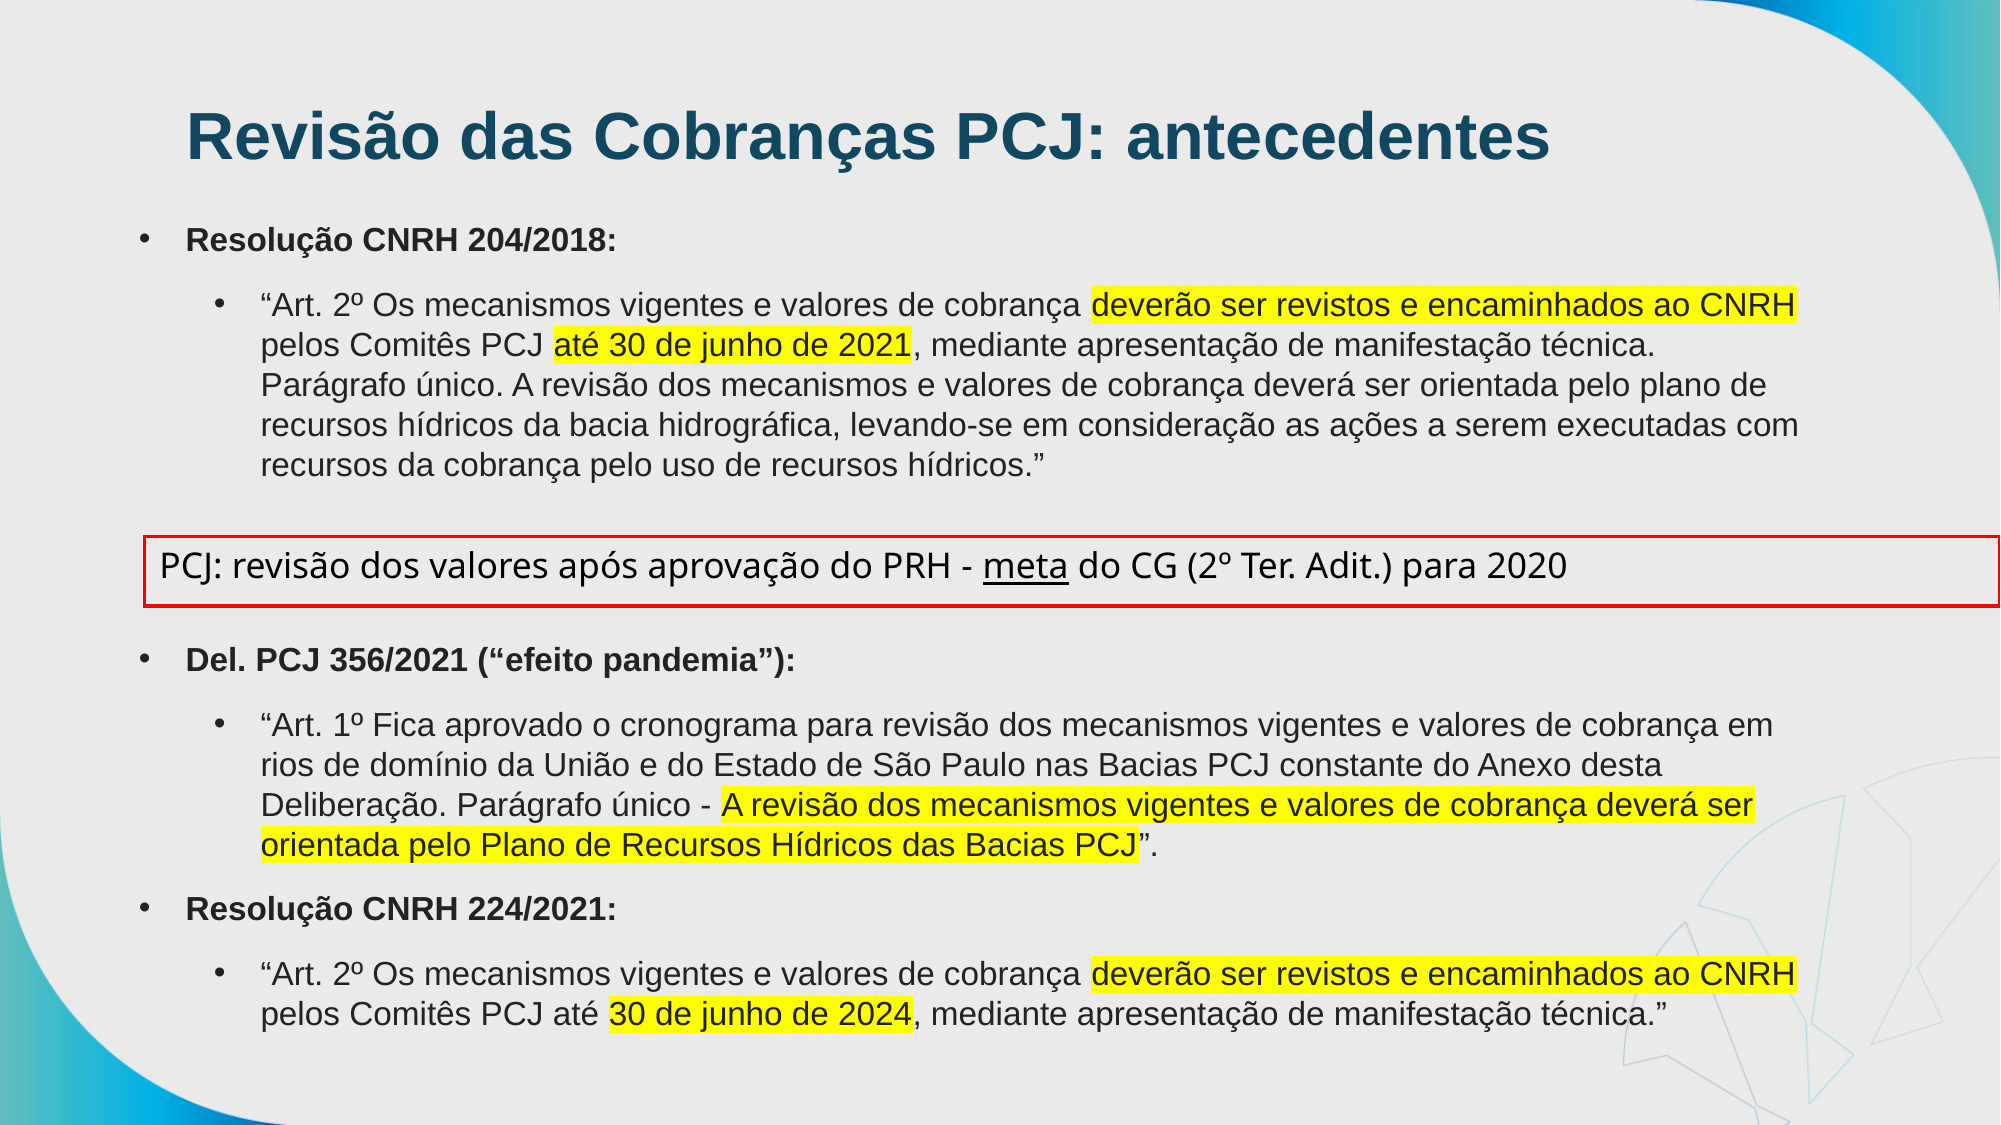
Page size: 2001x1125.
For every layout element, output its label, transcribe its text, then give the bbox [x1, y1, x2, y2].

picture [0, 0, 2000, 1125]
text_box PCJ: revisão dos valores após aprovação do PRH - meta do CG (2º Ter. Adit.) para 2020 [144, 536, 1583, 594]
text_box [143, 535, 2000, 608]
text_box Resolução CNRH 204/2018: “Art. 2º Os mecanismos vigentes e valores de cobrança deverão ser revistos e encaminhados ao CNRH pelos Comitês PCJ até 30 de junho de 2021, mediante apresentação de manifestação técnica. Parágrafo único. A revisão dos mecanismos e valores de cobrança deverá ser orientada pelo plano de recursos hídricos da bacia hidrográfica, levando-se em consideração as ações a serem executadas com recursos da cobrança pelo uso de recursos hídricos.” Del. PCJ 356/2021 (“efeito pandemia”): “Art. 1º Fica aprovado o cronograma para revisão dos mecanismos vigentes e valores de cobrança em rios de domínio da União e do Estado de São Paulo nas Bacias PCJ constante do Anexo desta Deliberação. Parágrafo único - A revisão dos mecanismos vigentes e valores de cobrança deverá ser orientada pelo Plano de Recursos Hídricos das Bacias PCJ”. Resolução CNRH 224/2021: “Art. 2º Os mecanismos vigentes e valores de cobrança deverão ser revistos e encaminhados ao CNRH pelos Comitês PCJ até 30 de junho de 2024, mediante apresentação de manifestação técnica.” [124, 211, 1821, 1040]
text_box Revisão das Cobranças PCJ: antecedentes [171, 85, 1924, 181]
